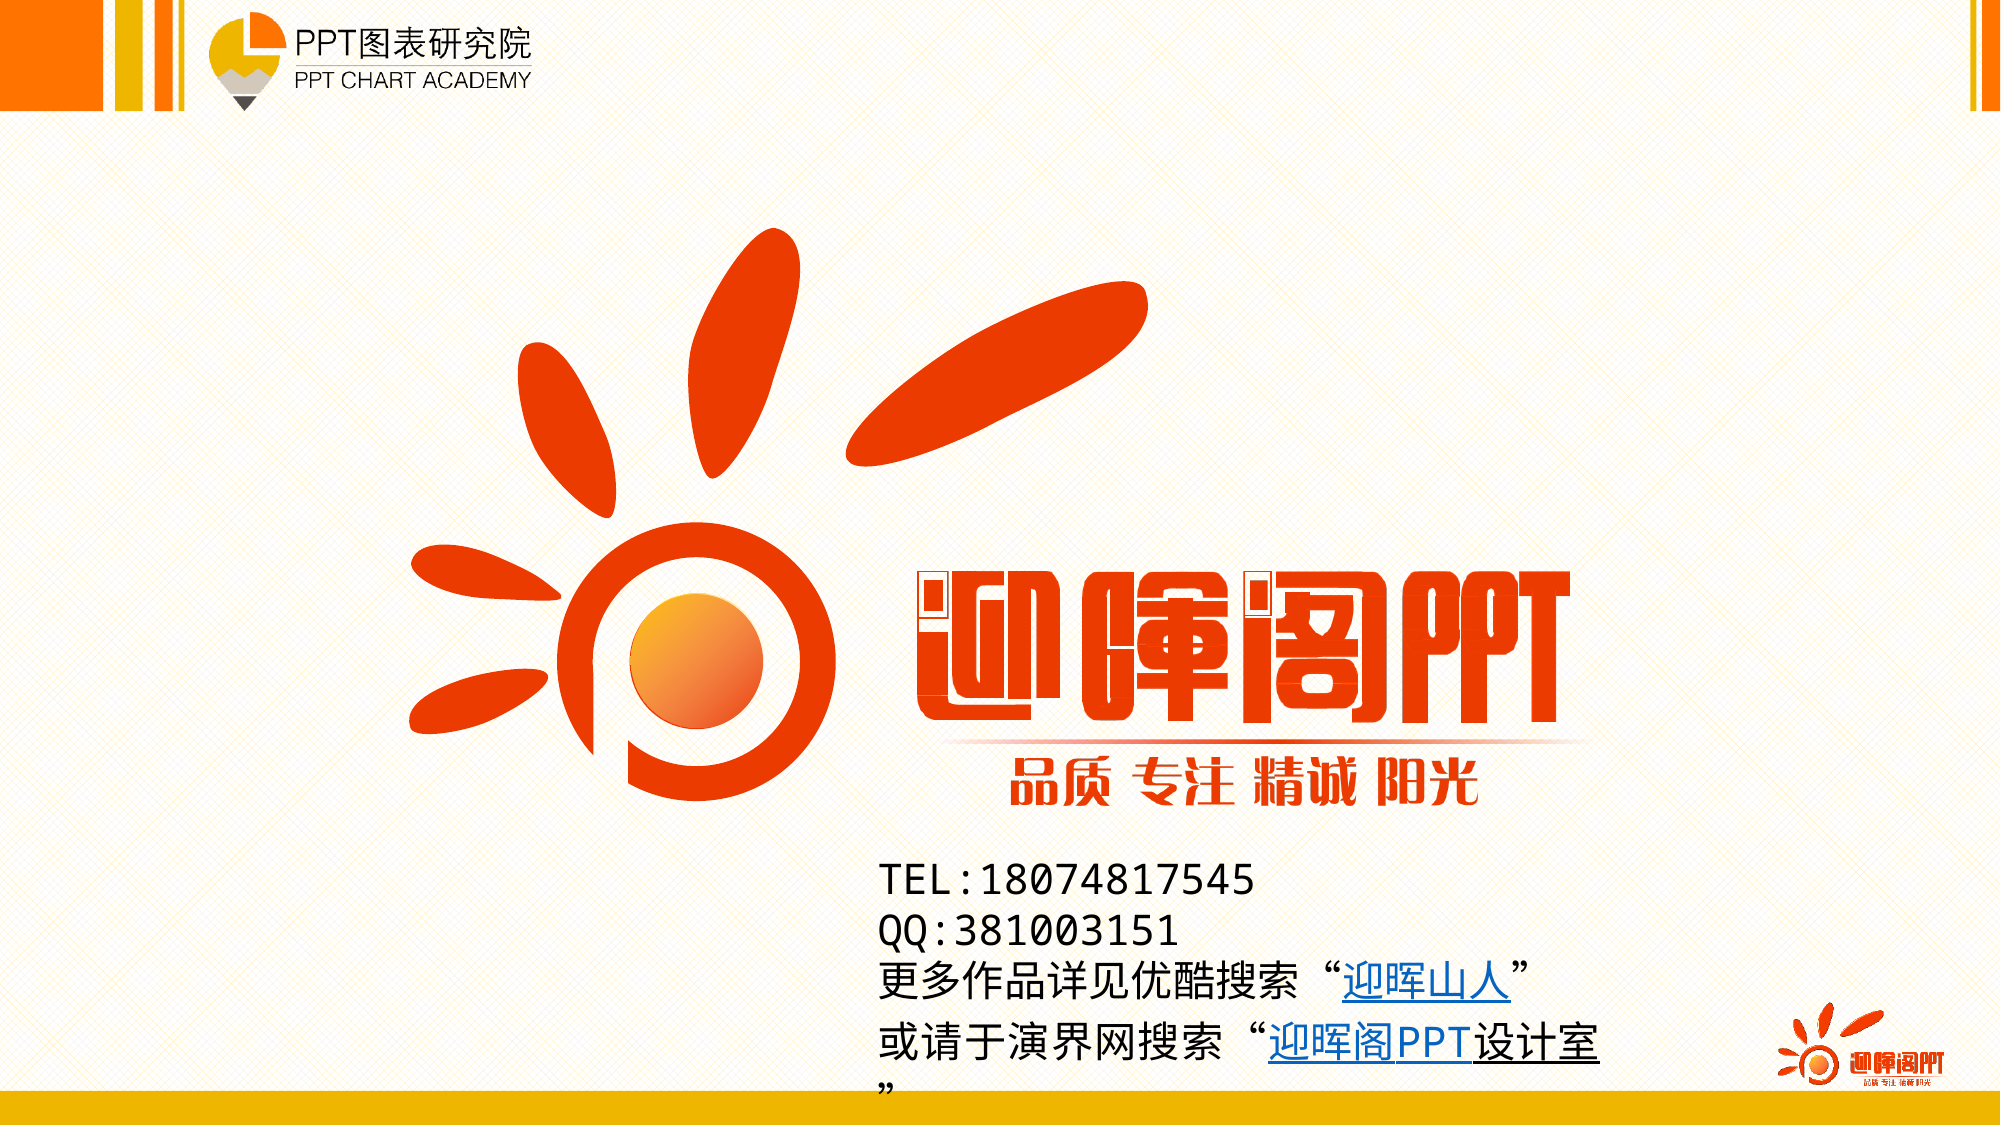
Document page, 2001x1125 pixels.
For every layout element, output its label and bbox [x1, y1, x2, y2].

picture [917, 563, 1570, 729]
picture [894, 732, 1593, 845]
picture [190, 10, 554, 112]
picture [1776, 1000, 1947, 1091]
